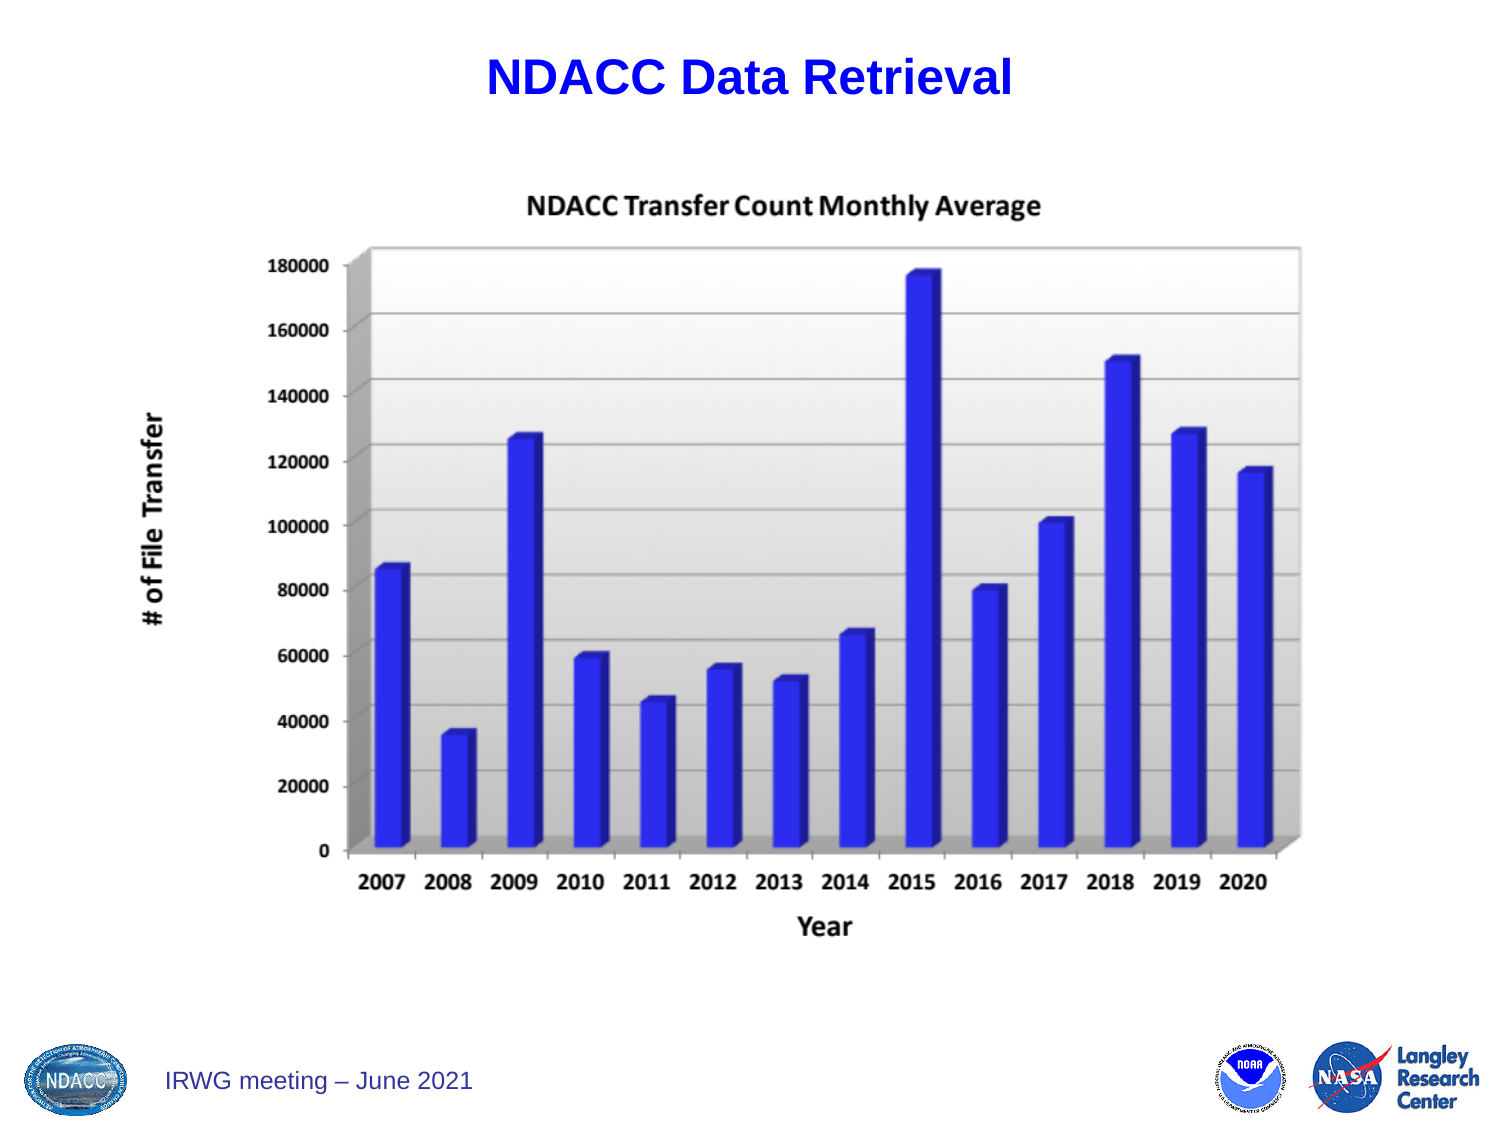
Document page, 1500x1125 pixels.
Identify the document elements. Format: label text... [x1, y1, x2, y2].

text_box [24, 1041, 1482, 1116]
text_box NDACC Data Retrieval [112, 37, 1388, 113]
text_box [107, 164, 1382, 964]
